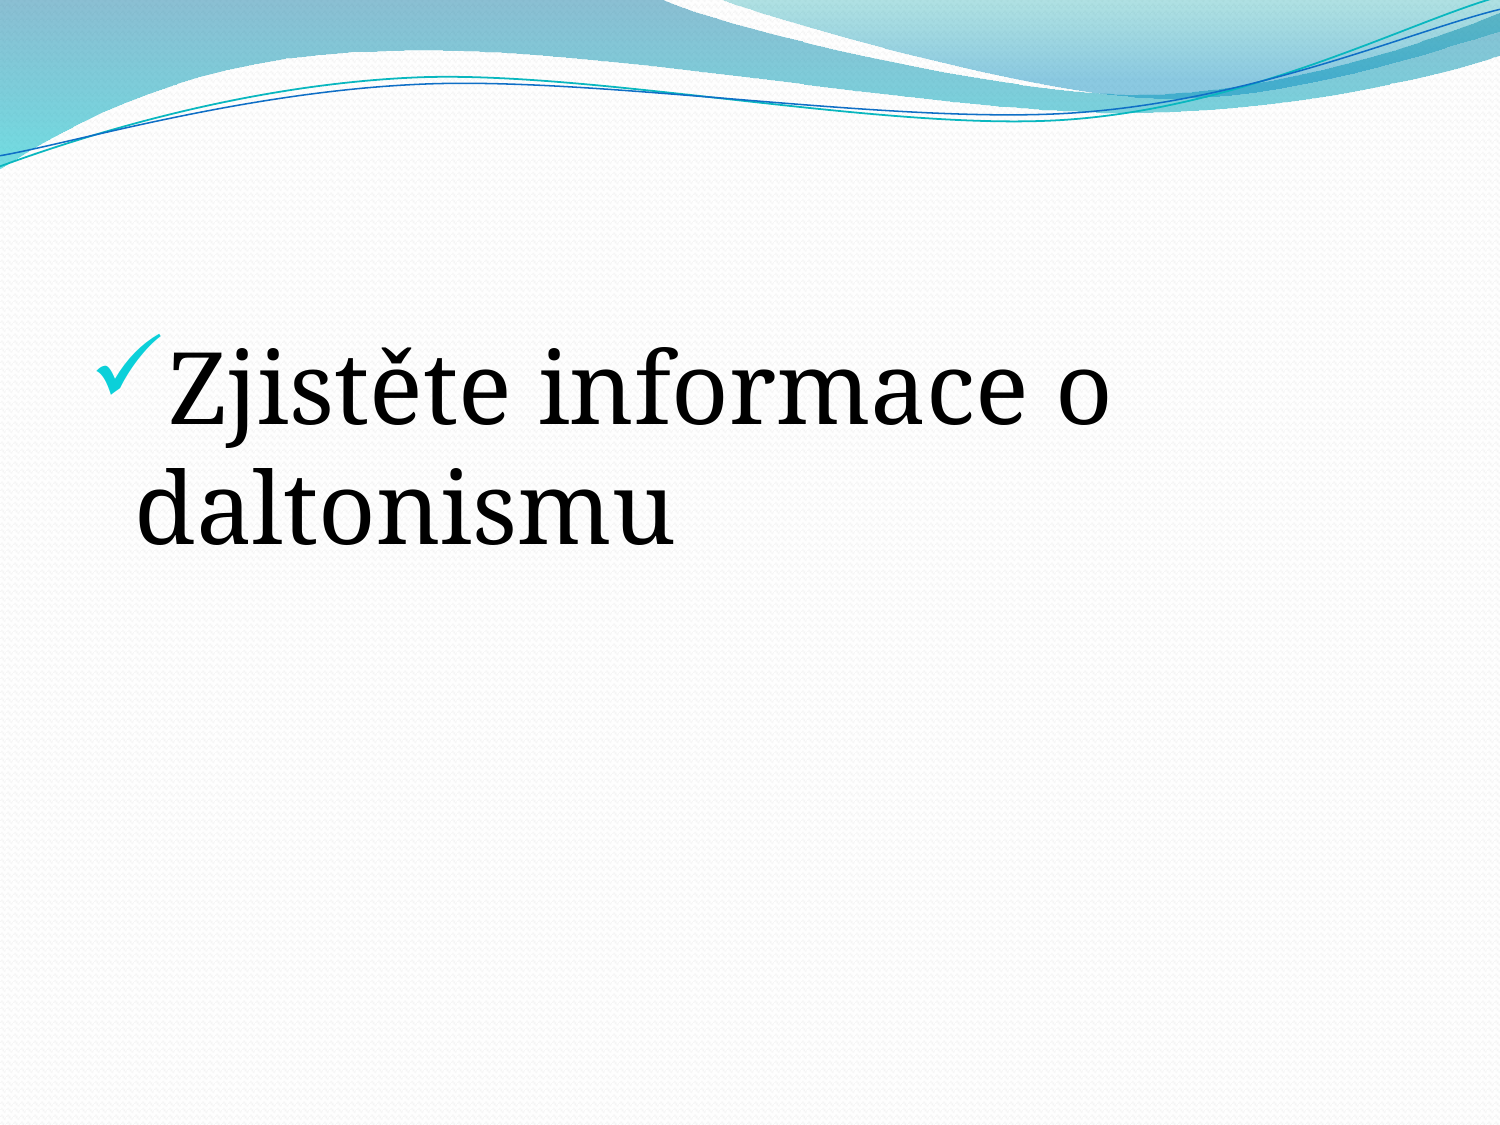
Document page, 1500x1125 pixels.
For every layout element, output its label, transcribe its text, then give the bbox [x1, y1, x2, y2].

list Zjistěte informace o daltonismu [75, 317, 1425, 1038]
